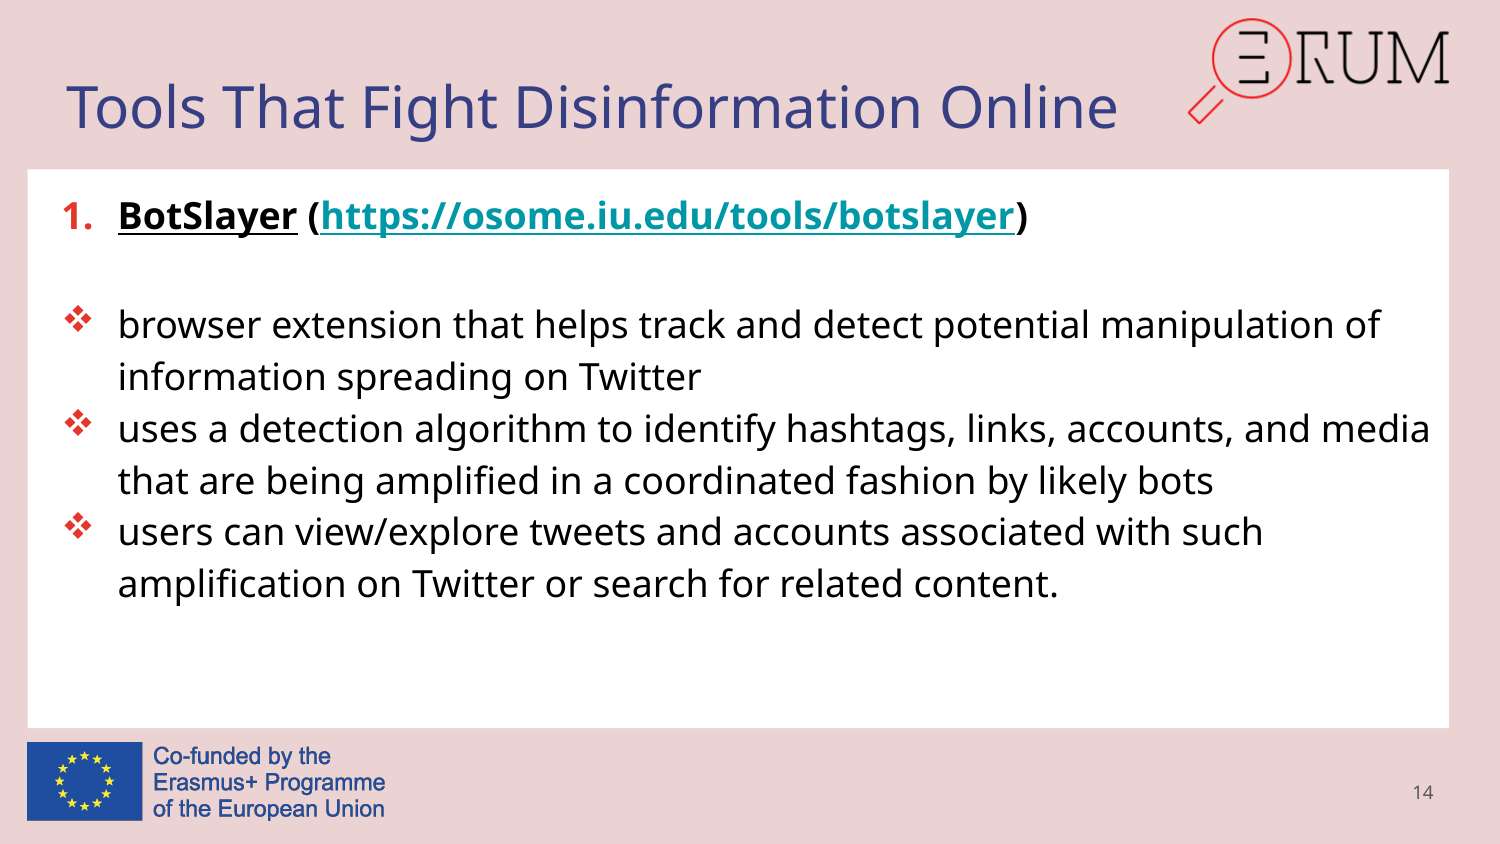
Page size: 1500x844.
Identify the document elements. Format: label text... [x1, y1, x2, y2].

title Tools That Fight Disinformation Online [51, 55, 1168, 150]
list BotSlayer (https://osome.iu.edu/tools/botslayer) browser extension that helps track and detect potential manipulation of information spreading on Twitter uses a detection algorithm to identify hashtags, links, accounts, and media that are being amplified in a coordinated fashion by likely bots users can view/explore tweets and accounts associated with such amplification on Twitter or search for related content. [27, 169, 1449, 729]
slide_number 14 [1358, 761, 1449, 826]
picture [27, 742, 385, 821]
picture [1136, 0, 1500, 137]
